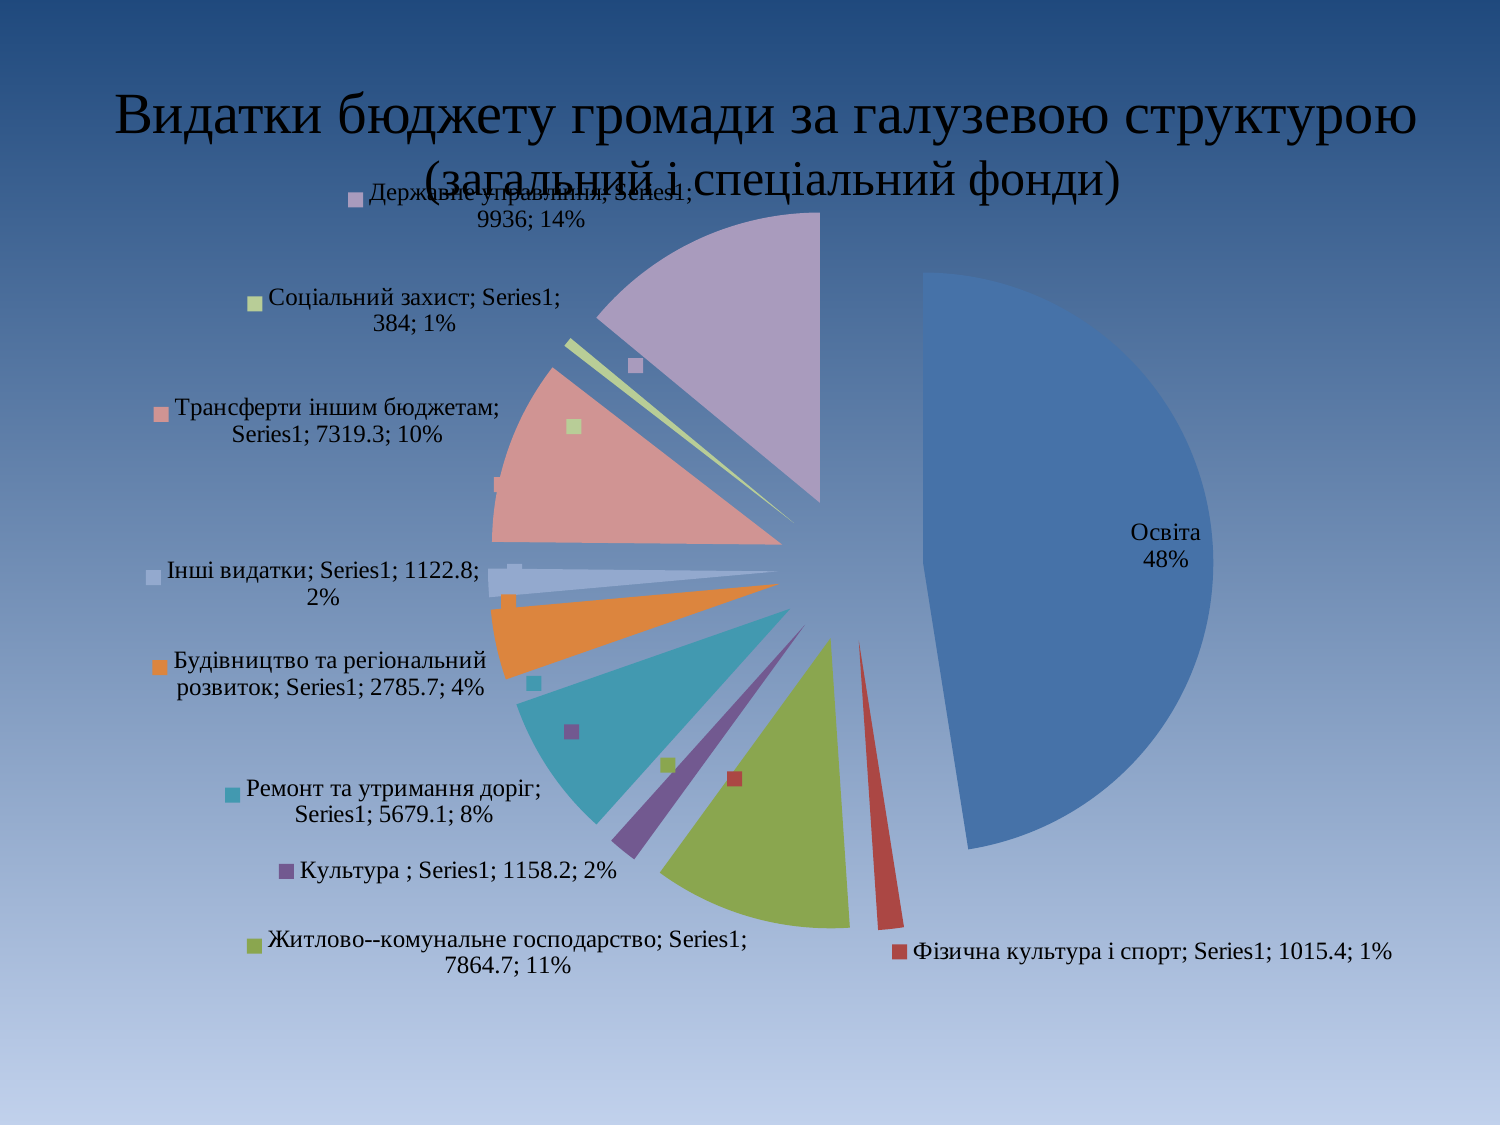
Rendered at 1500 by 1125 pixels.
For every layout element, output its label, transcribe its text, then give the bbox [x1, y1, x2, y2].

chart [0, 140, 1500, 1035]
title Видатки бюджету громади за галузевою структурою (загальний і спеціальний фонди) [93, 46, 1454, 138]
